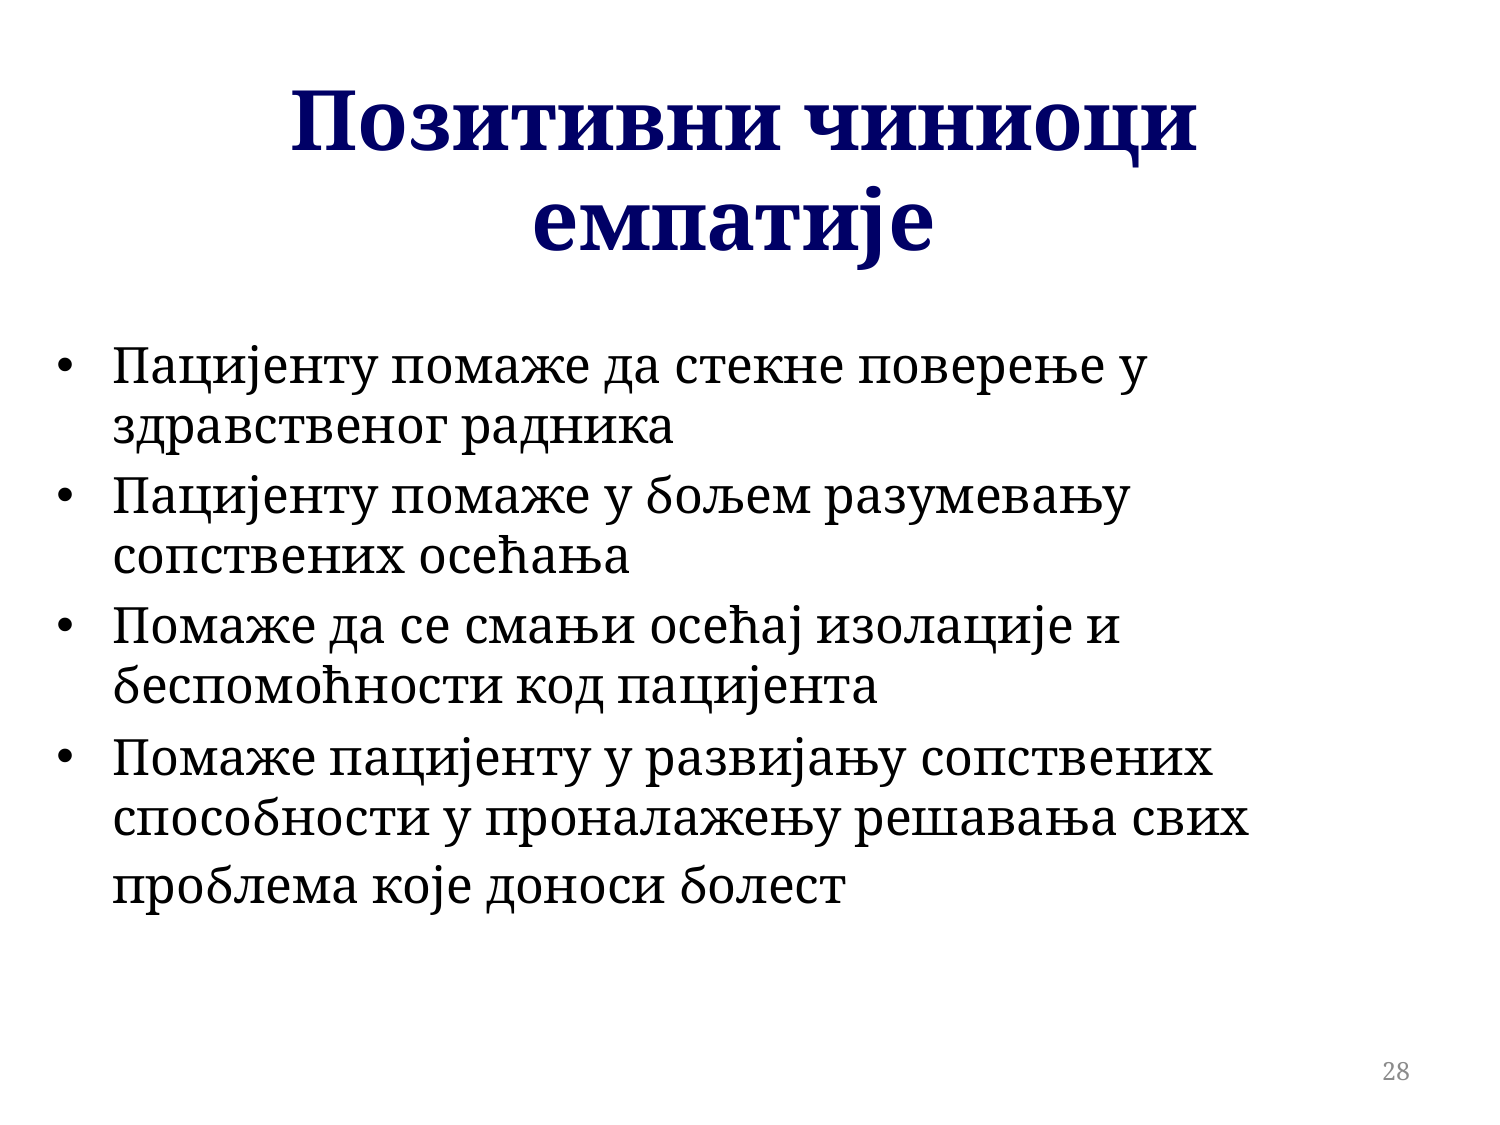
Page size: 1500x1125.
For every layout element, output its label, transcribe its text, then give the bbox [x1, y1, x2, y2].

list Пацијенту помаже да стекне поверење у здравственог радника Пацијенту помаже у бољем разумевању сопствених осећања Помаже да се смањи осећај изолације и беспомоћности код пацијента Помаже пацијенту у развијању сопствених способности у проналажењу решавања свих проблема које доноси болест [41, 326, 1447, 1035]
slide_number 28 [1074, 1042, 1425, 1103]
title Позитивни чиниоци емпатије [88, 78, 1401, 256]
